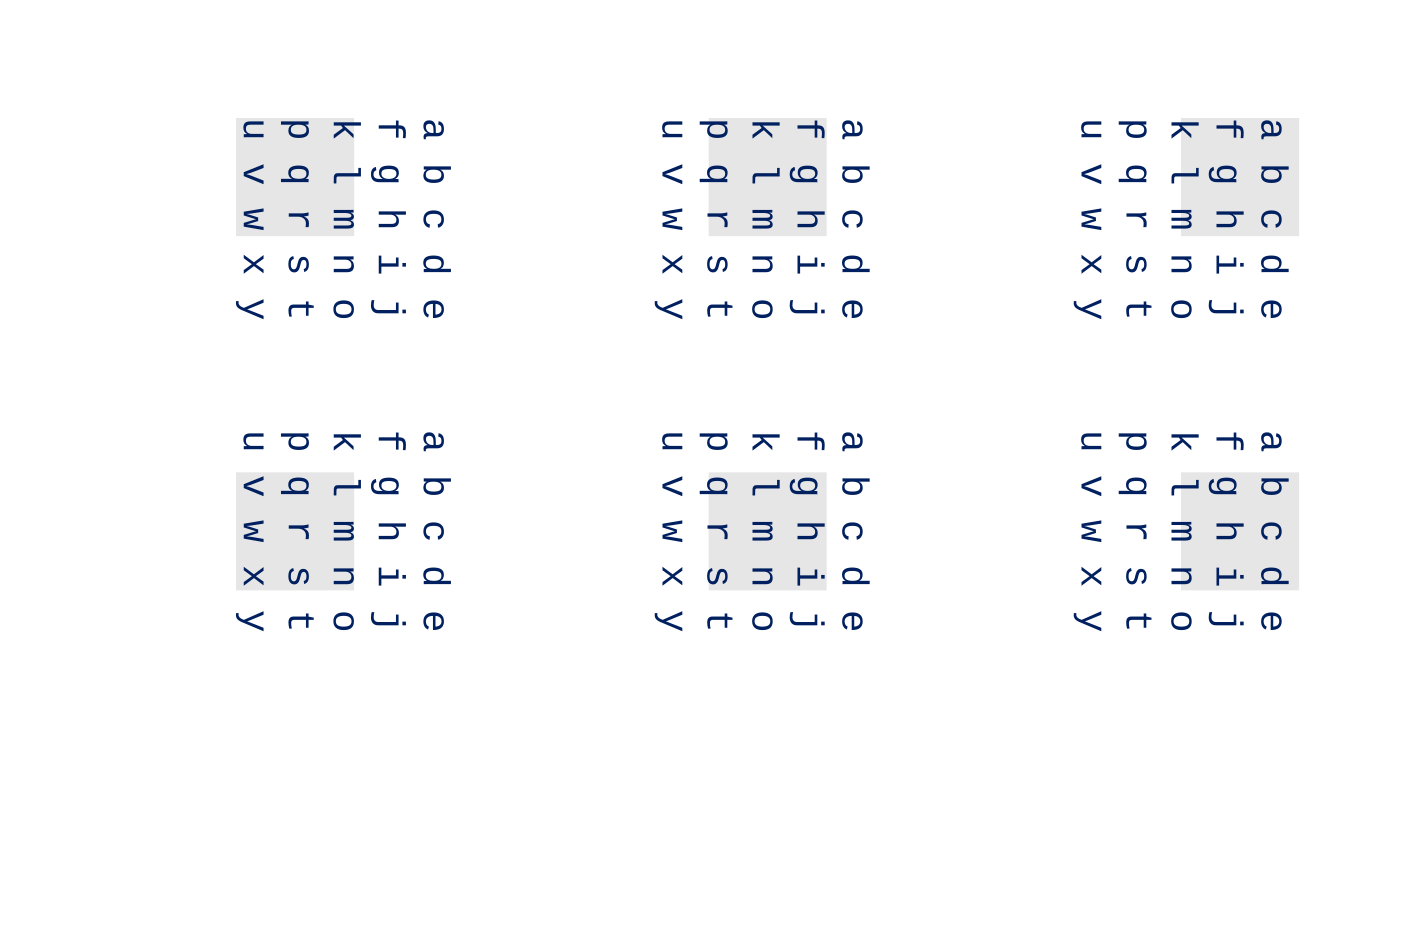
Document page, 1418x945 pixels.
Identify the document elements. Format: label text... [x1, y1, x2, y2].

text_box a b c d e f g h i j k l m n o p q r s t u v w x y [1180, 471, 1300, 591]
text_box a b c d e f g h i j k l m n o p q r s t u v w x y [1180, 117, 1300, 237]
text_box a b c d e f g h i j k l m n o p q r s t u v w x y [235, 117, 355, 237]
text_box a b c d e f g h i j k l m n o p q r s t u v w x y [235, 471, 355, 591]
text_box a b c d e f g h i j k l m n o p q r s t u v w x y [708, 117, 828, 237]
text_box a b c d e f g h i j k l m n o p q r s t u v w x y [708, 471, 828, 591]
